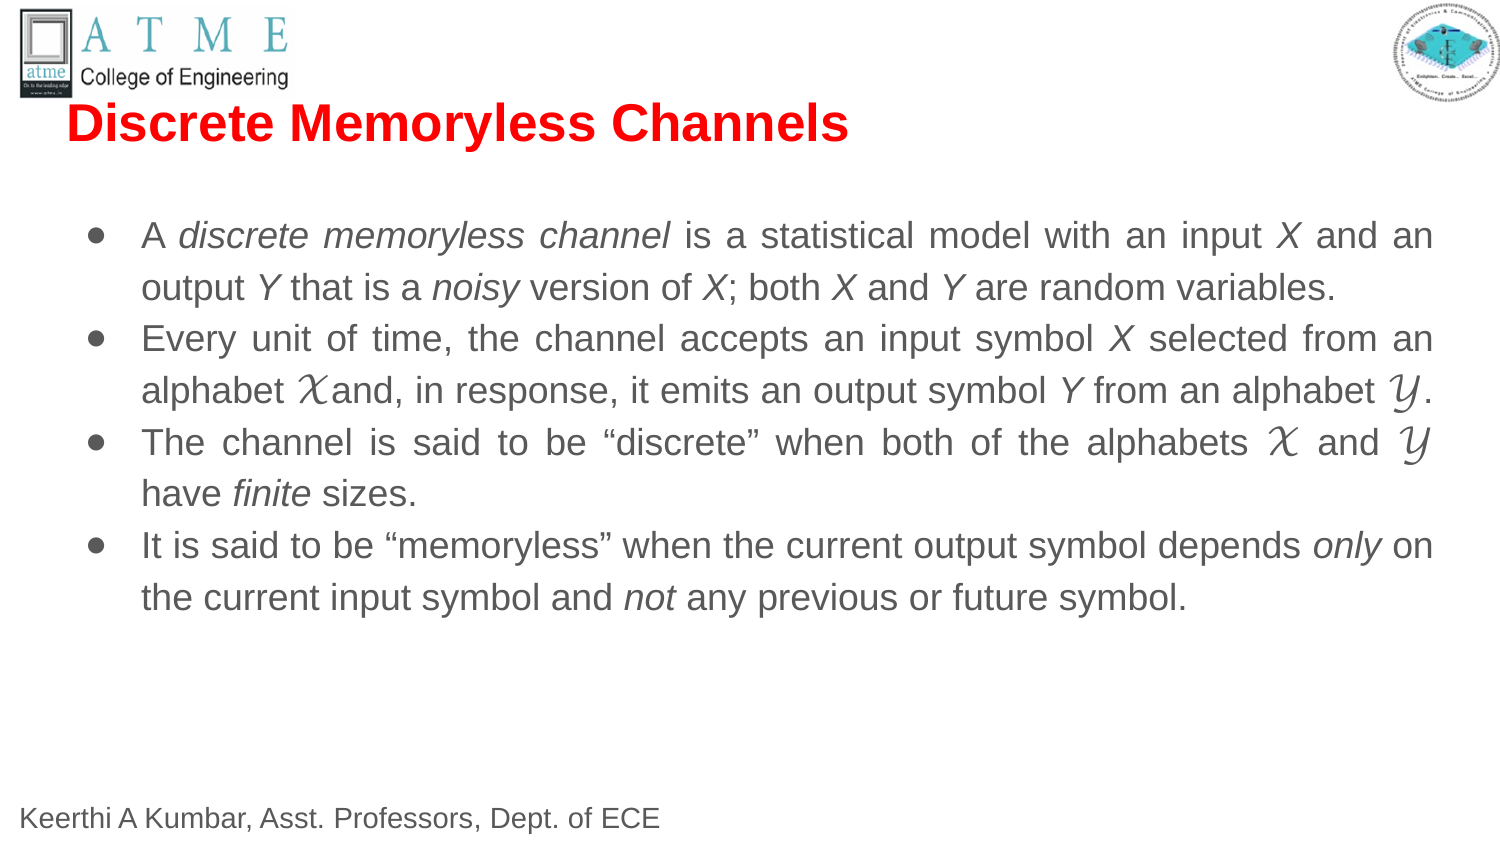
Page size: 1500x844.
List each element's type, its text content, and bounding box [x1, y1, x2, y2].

picture [17, 6, 295, 99]
title Discrete Memoryless Channels [51, 72, 1449, 167]
picture [1389, 1, 1500, 104]
list A discrete memoryless channel is a statistical model with an input X and an output Y that is a noisy version of X; both X and Y are random variables. Every unit of time, the channel accepts an input symbol X selected from an alphabet 𝒳and, in response, it emits an output symbol Y from an alphabet 𝒴. The channel is said to be “discrete” when both of the alphabets 𝒳 and 𝒴 have finite sizes. It is said to be “memoryless” when the current output symbol depends only on the current input symbol and not any previous or future symbol. [51, 189, 1449, 750]
